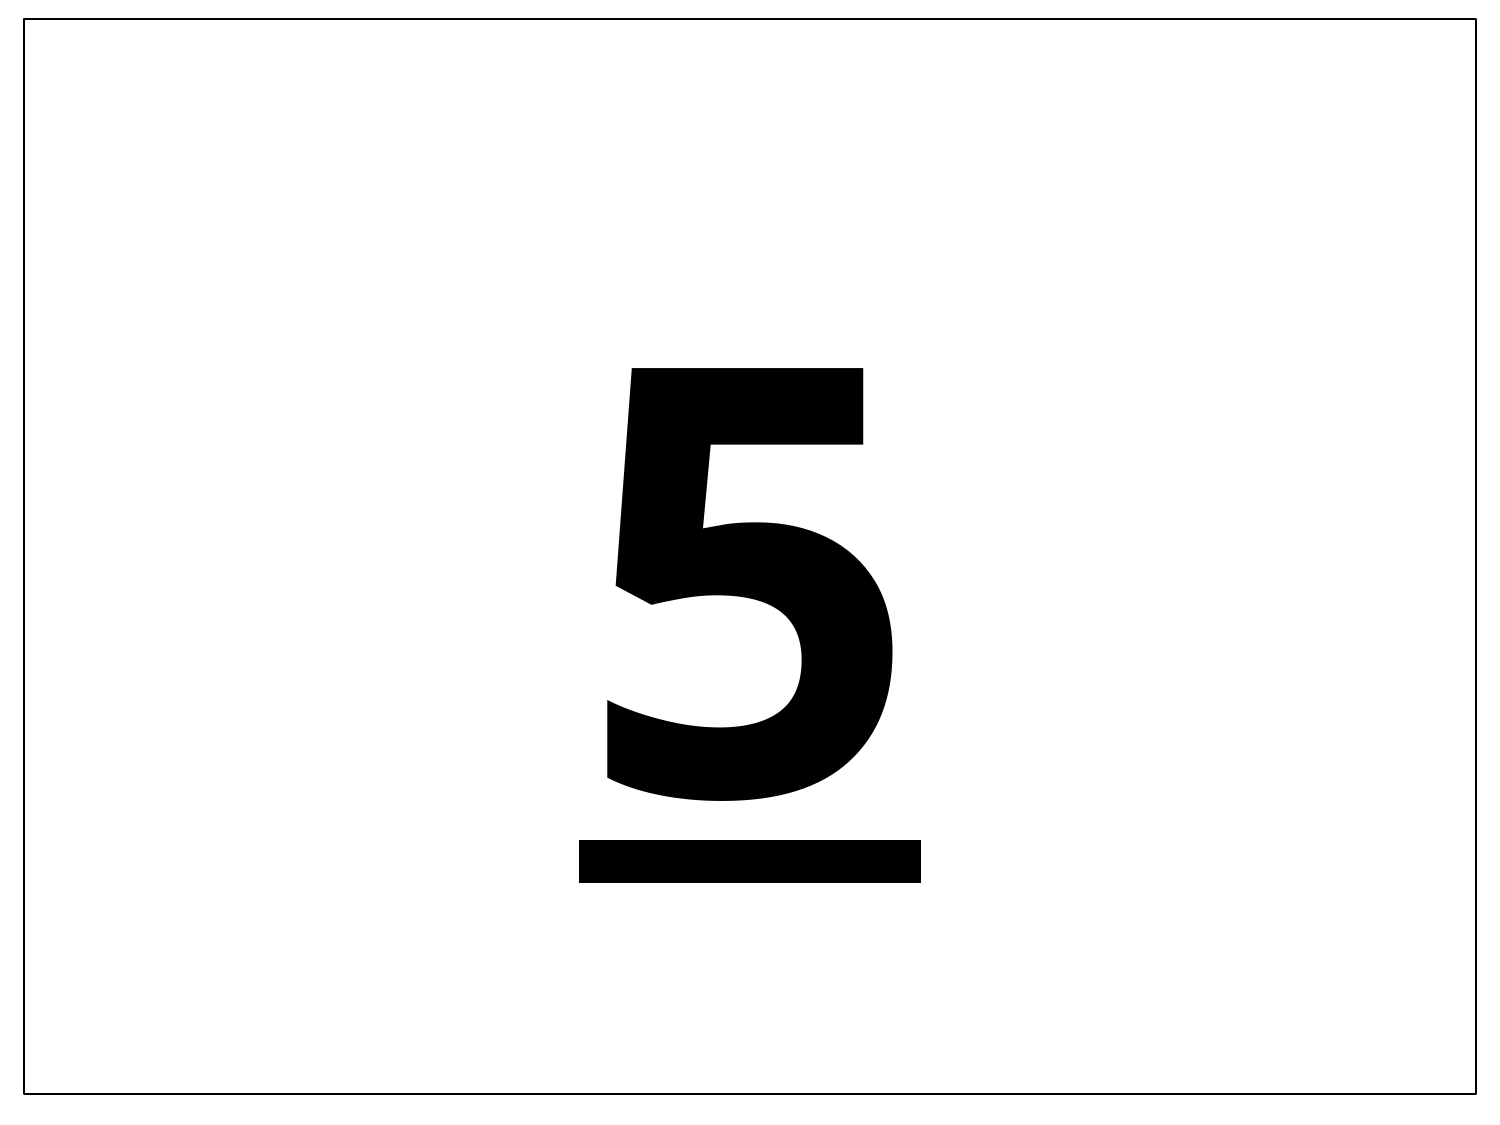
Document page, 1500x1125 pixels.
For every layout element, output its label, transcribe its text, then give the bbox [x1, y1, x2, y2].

text_box 5 [21, 17, 1479, 1096]
